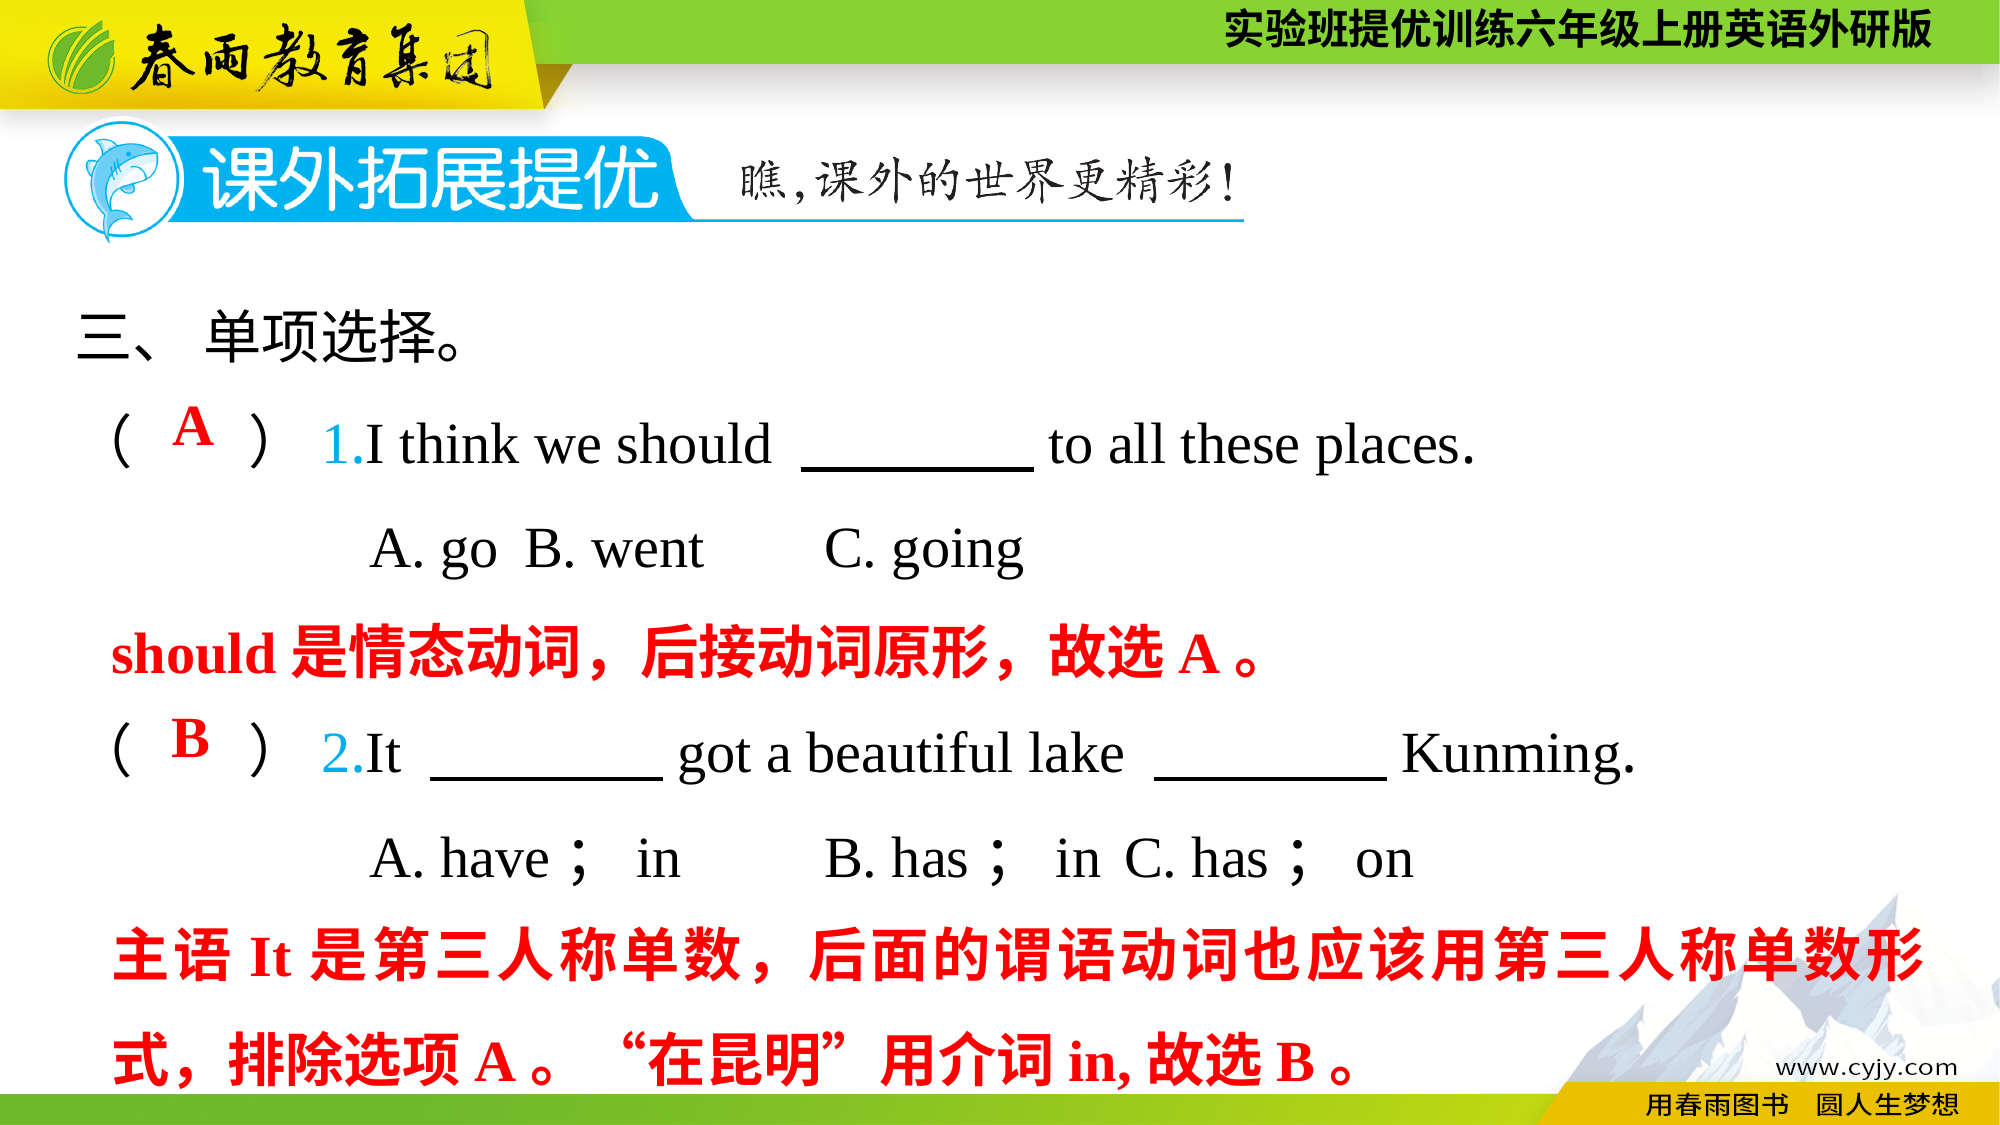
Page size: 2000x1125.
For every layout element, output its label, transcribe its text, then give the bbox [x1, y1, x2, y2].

text_box A [157, 379, 256, 465]
text_box should是情态动词，后接动词原形，故选A。 [96, 573, 1355, 672]
text_box 主语It是第三人称单数，后面的谓语动词也应该用第三人称单数形式，排除选项A。“在昆明”用介词in,故选B。 [96, 875, 1941, 1101]
picture [0, 0, 2000, 1125]
list 三、 单项选择。 （ ）1.I think we should to all these places. A. go B. went C. going [59, 257, 1944, 578]
text_box B [156, 691, 244, 777]
text_box （ ）2.It got a beautiful lake Kunming. A. have；in B. has；in C. has；on [59, 672, 1944, 897]
